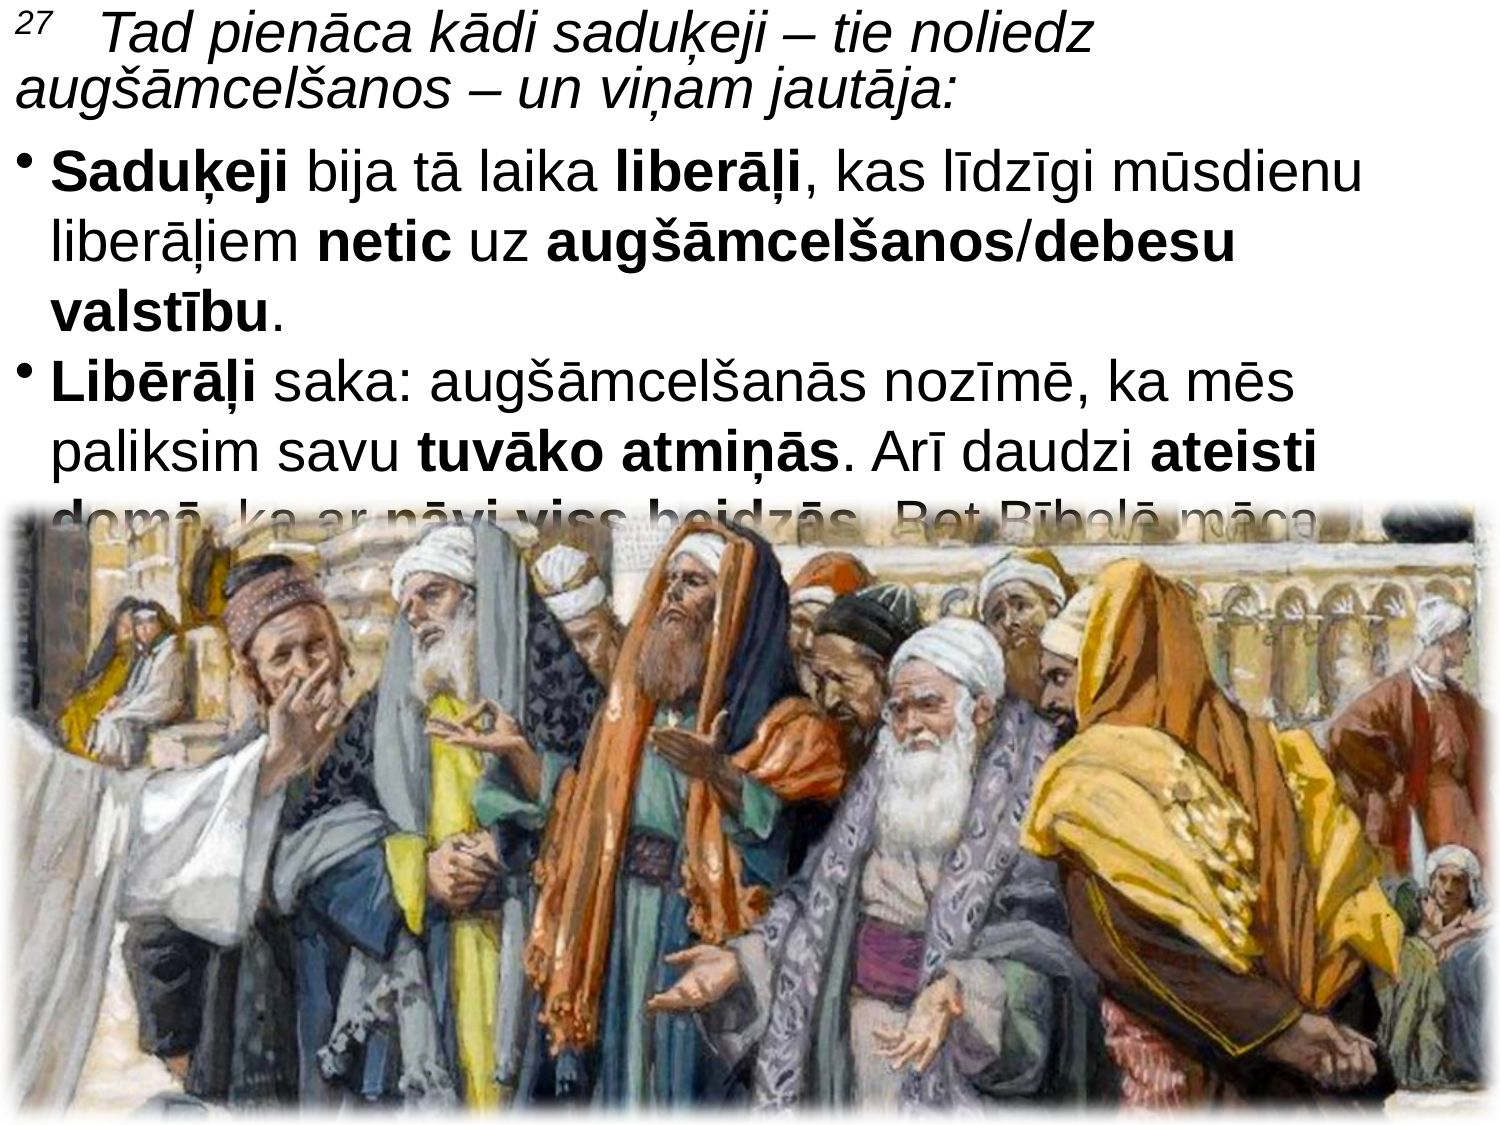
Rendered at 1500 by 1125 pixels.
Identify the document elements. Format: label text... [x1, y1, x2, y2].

picture [0, 499, 1500, 1125]
text_box Saduķeji bija tā laika liberāļi, kas līdzīgi mūsdienu liberāļiem netic uz augšāmcelšanos/debesu valstību. Libērāļi saka: augšāmcelšanās nozīmē, ka mēs paliksim savu tuvāko atmiņās. Arī daudzi ateisti domā, ka ar nāvi viss beidzās. Bet Bībelē māca citādi. [0, 125, 1500, 499]
list 27 Tad pienāca kādi saduķeji – tie noliedz augšāmcelšanos – un viņam jautāja: [0, 0, 1500, 125]
